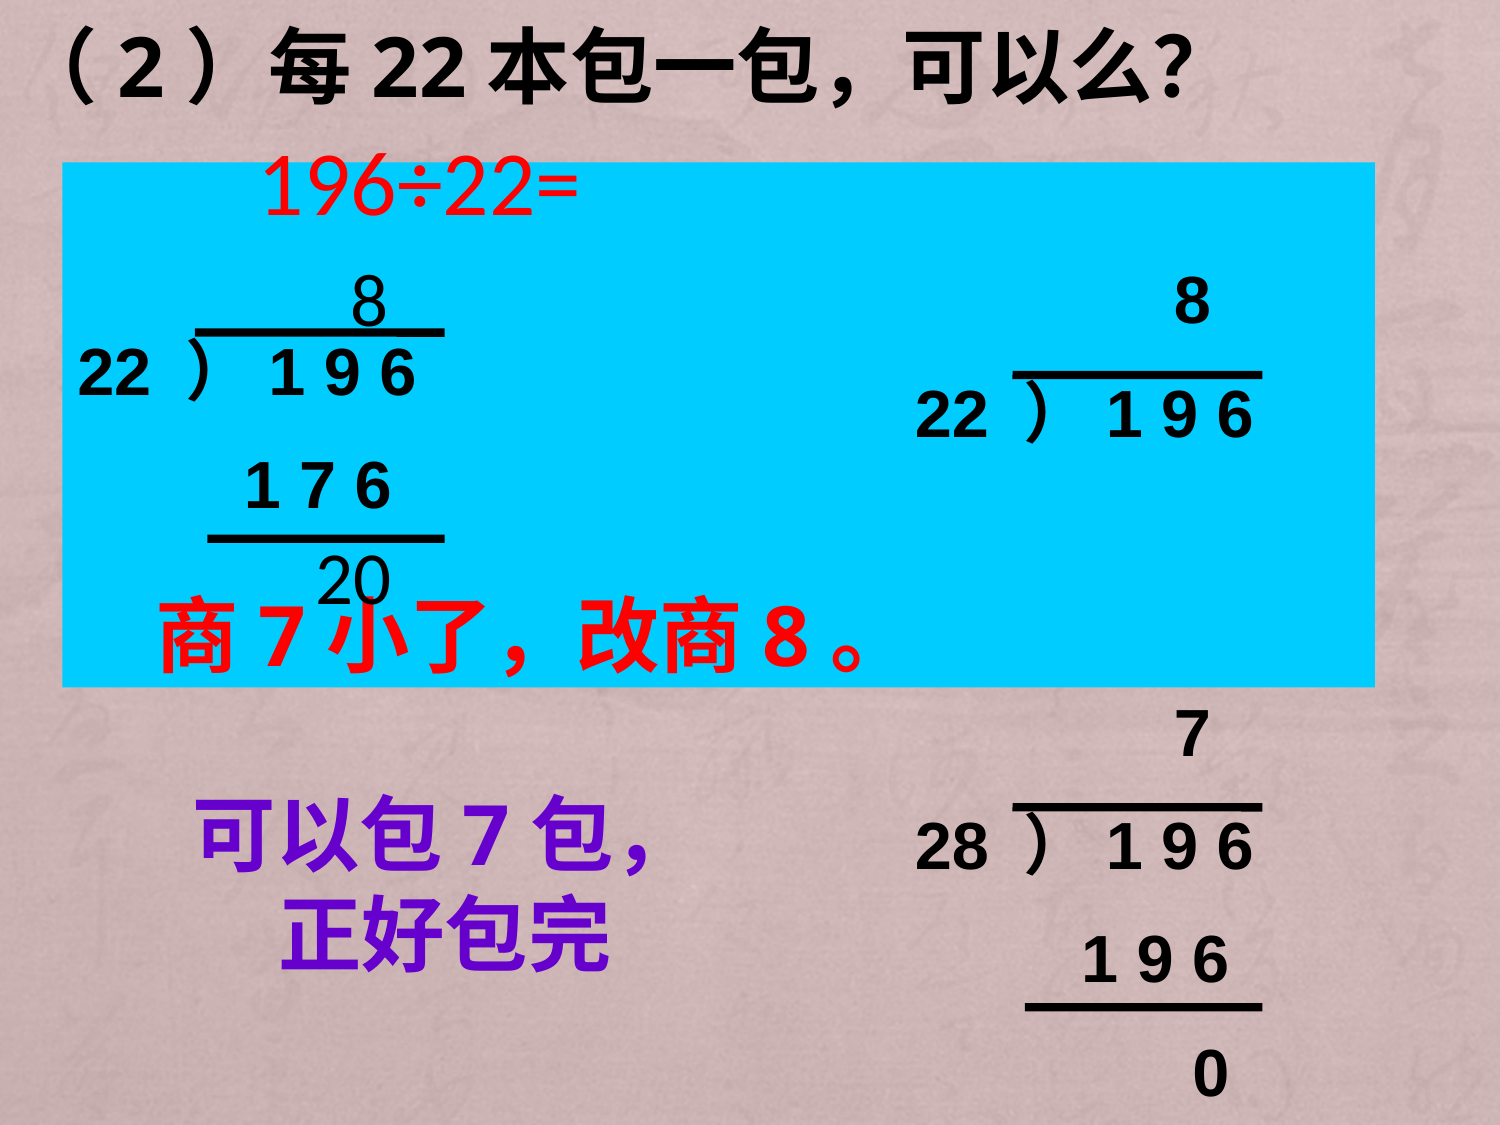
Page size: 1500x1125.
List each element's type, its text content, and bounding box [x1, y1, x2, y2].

text_box 7 28 ）1 9 6 1 9 6 0 [899, 682, 1338, 1117]
text_box 196÷22= [243, 116, 953, 242]
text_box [899, 249, 1338, 466]
text_box 可以包7包， 正好包完 [69, 774, 820, 990]
text_box 20 [301, 522, 409, 627]
text_box 8 [335, 243, 482, 349]
text_box 22 ）1 9 6 1 7 6 [62, 162, 1375, 688]
text_box （2）每22本包一包，可以么？ [0, 7, 1500, 122]
text_box 商7小了，改商8。 [140, 575, 1069, 690]
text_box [874, 224, 1313, 441]
